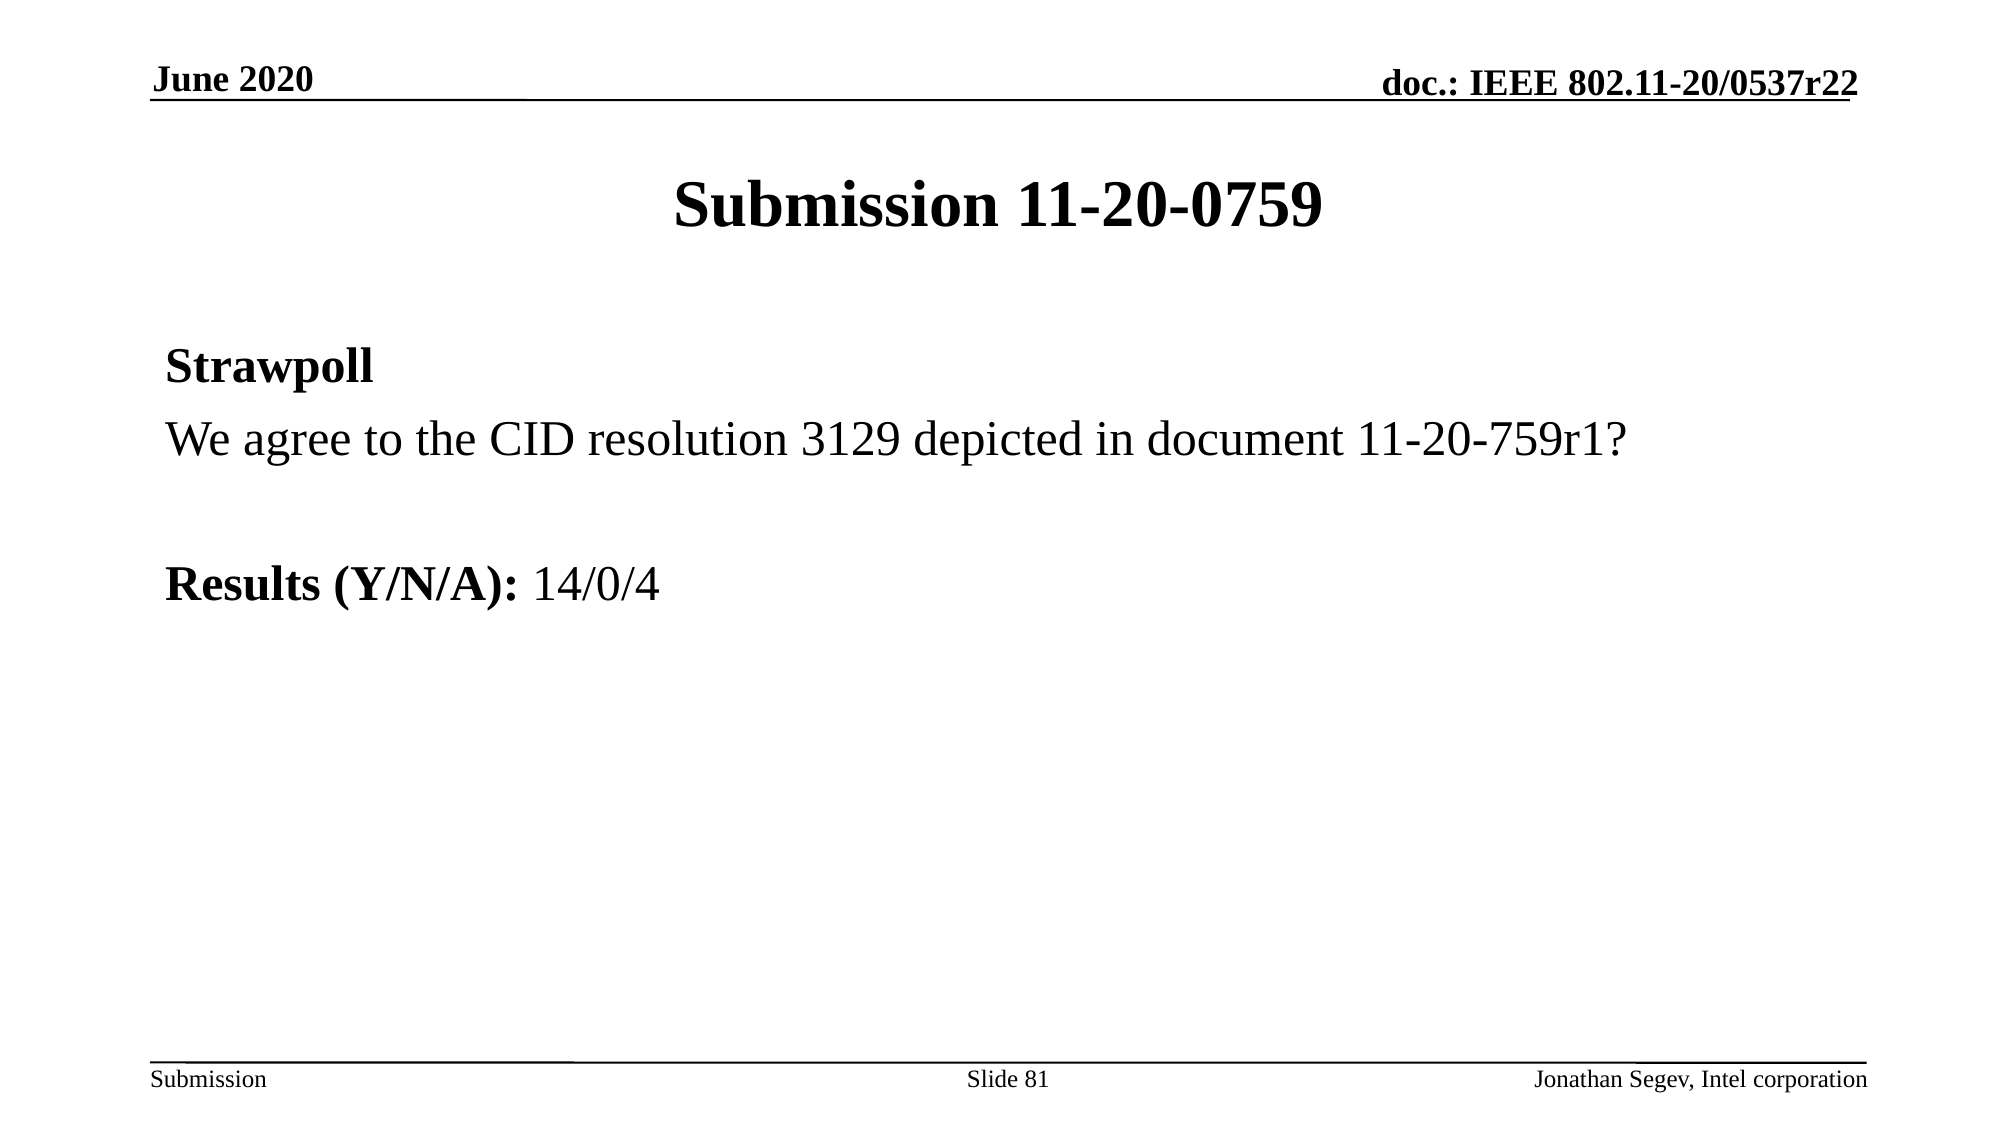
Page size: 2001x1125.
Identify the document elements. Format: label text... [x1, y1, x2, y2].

title Submission 11-20-0759 [149, 112, 1850, 288]
slide_number Slide 81 [950, 1061, 1067, 1123]
footer Jonathan Segev, Intel corporation [1171, 1061, 1869, 1093]
list Strawpoll We agree to the CID resolution 3129 depicted in document 11-20-759r1? Results (Y/N/A): 14/0/4 [149, 324, 1850, 1000]
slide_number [152, 54, 563, 100]
